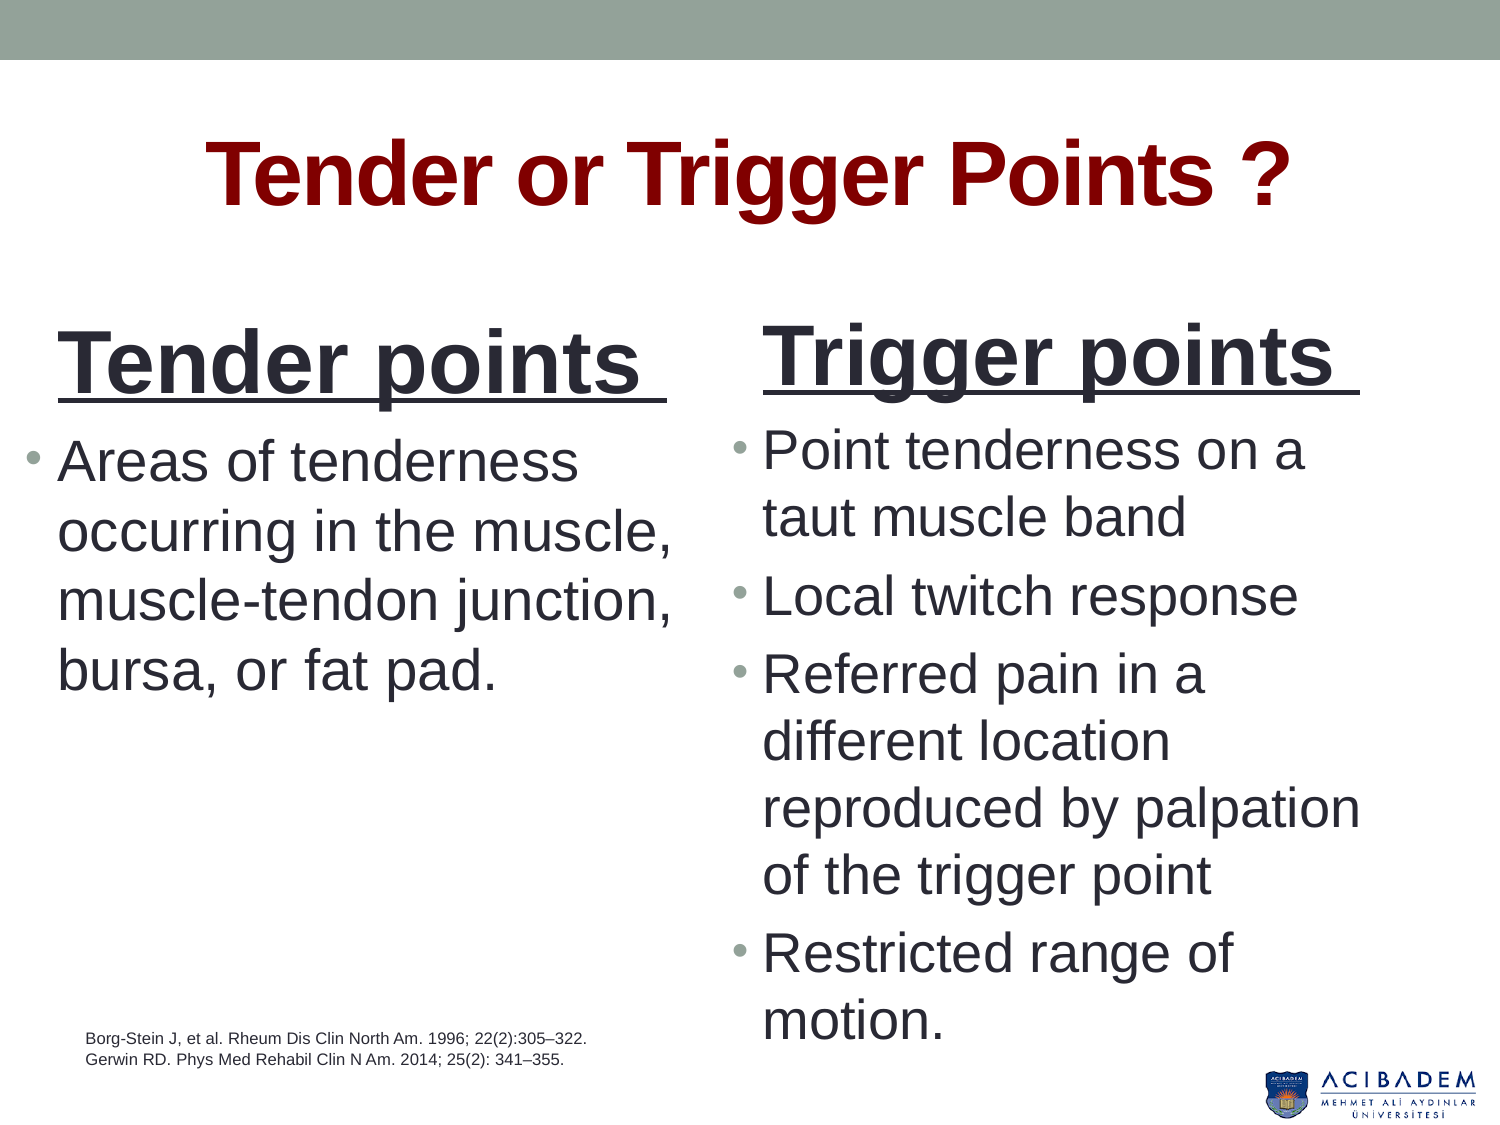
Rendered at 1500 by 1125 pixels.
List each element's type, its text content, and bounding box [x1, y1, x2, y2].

list Tender points Areas of tenderness occurring in the muscle, muscle-tendon junction, bursa, or fat pad. [0, 208, 721, 957]
picture [1247, 1044, 1500, 1125]
title Tender or Trigger Points ? [75, 87, 1425, 250]
text_box Borg-Stein J, et al. Rheum Dis Clin North Am. 1996; 22(2):305–322. Gerwin RD. Phys Med Rehabil Clin N Am. 2014; 25(2): 341–355. [70, 1020, 608, 1096]
list Trigger points Point tenderness on a taut muscle band Local twitch response Referred pain in a different location reproduced by palpation of the trigger point Restricted range of motion. [670, 217, 1387, 1075]
